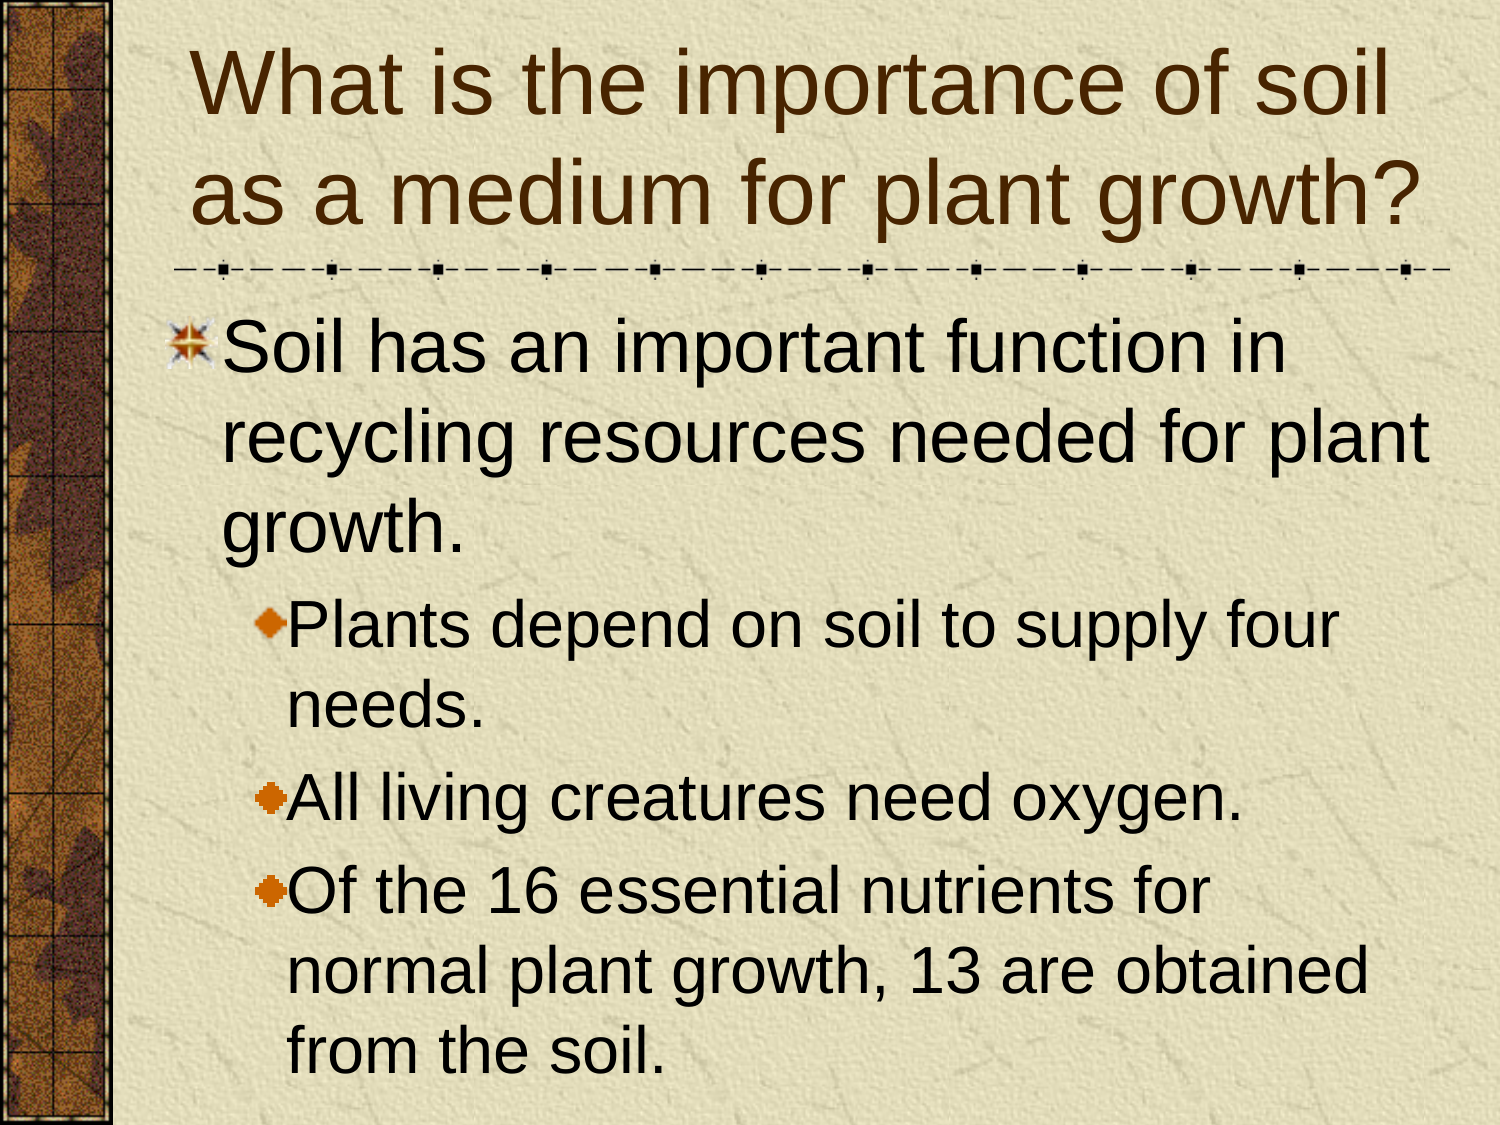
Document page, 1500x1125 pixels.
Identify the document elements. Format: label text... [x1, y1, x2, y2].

title What is the importance of soil as a medium for plant growth? [174, 62, 1451, 251]
list Soil has an important function in recycling resources needed for plant growth. Plants depend on soil to supply four needs. All living creatures need oxygen. Of the 16 essential nutrients for normal plant growth, 13 are obtained from the soil. [149, 289, 1449, 965]
picture [0, 0, 1500, 1125]
